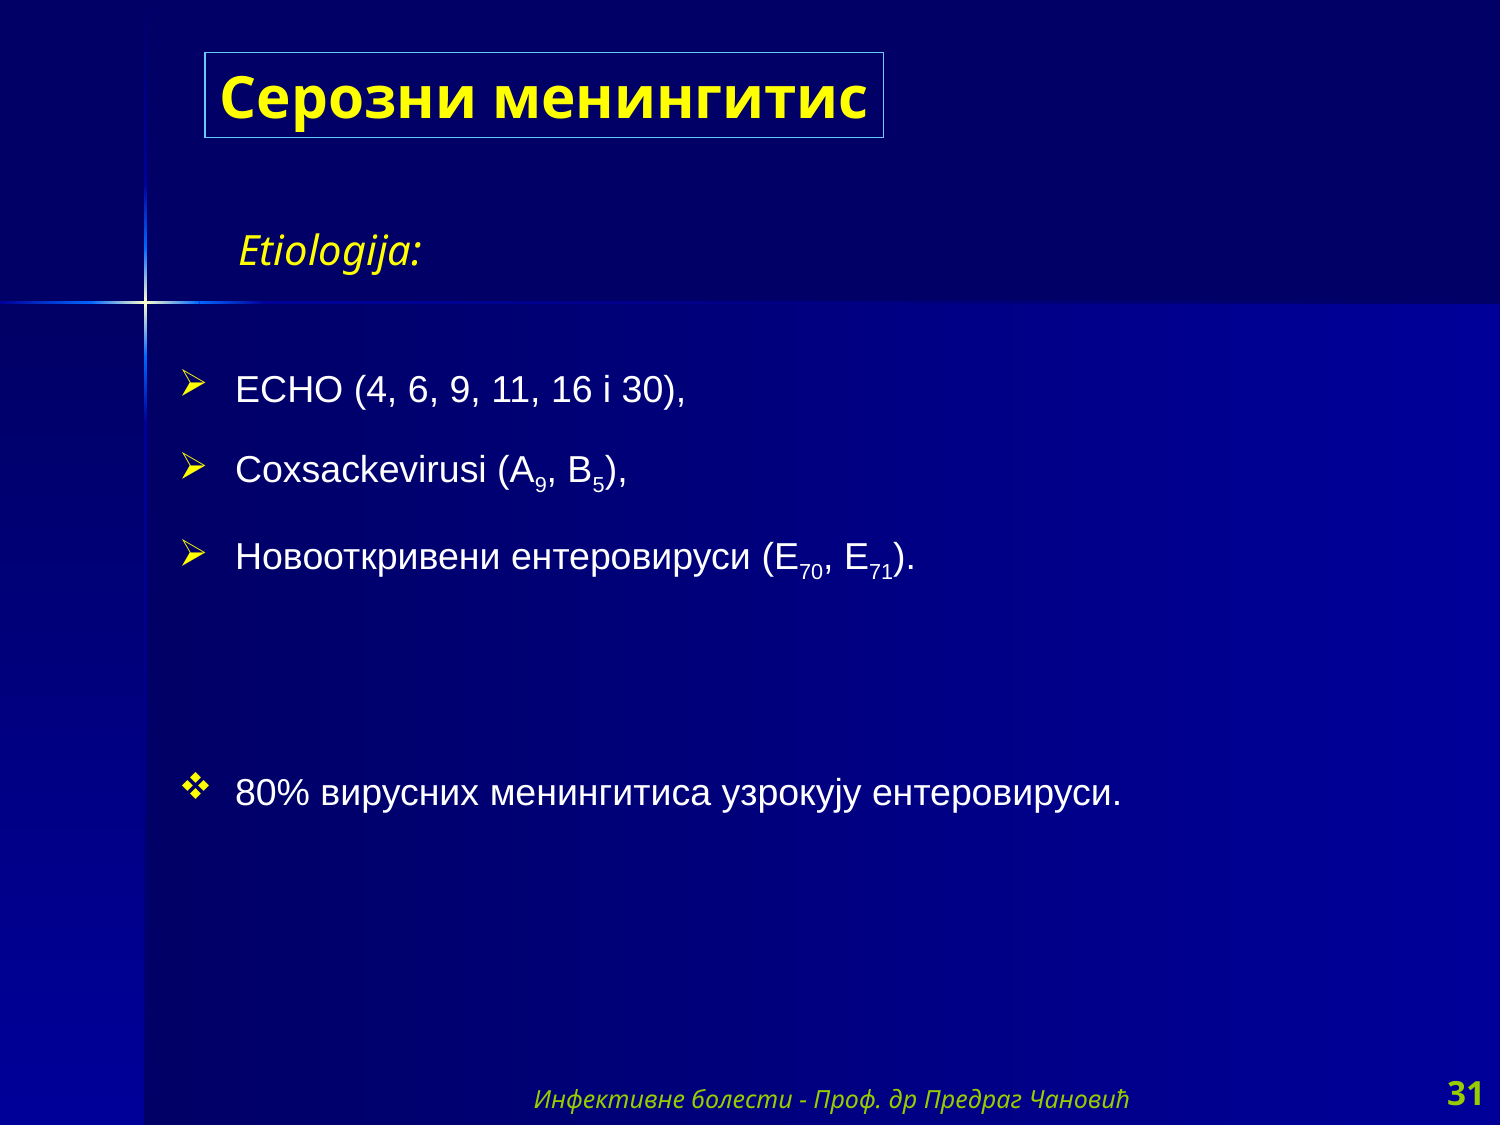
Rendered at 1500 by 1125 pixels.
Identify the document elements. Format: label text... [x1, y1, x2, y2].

text_box ECHO (4, 6, 9, 11, 16 i 30), Coxsackevirusi (A9, B5), Новооткривени ентеровируси (E70, E71). 80% вирусних менингитиса узрокују ентеровируси. [163, 325, 1139, 821]
footer Инфективне болести - Проф. др Предраг Чановић [430, 1049, 1235, 1125]
text_box Серозни менингитис [205, 52, 884, 138]
text_box Etiologija: [223, 216, 449, 281]
slide_number 31 [1345, 1049, 1500, 1125]
